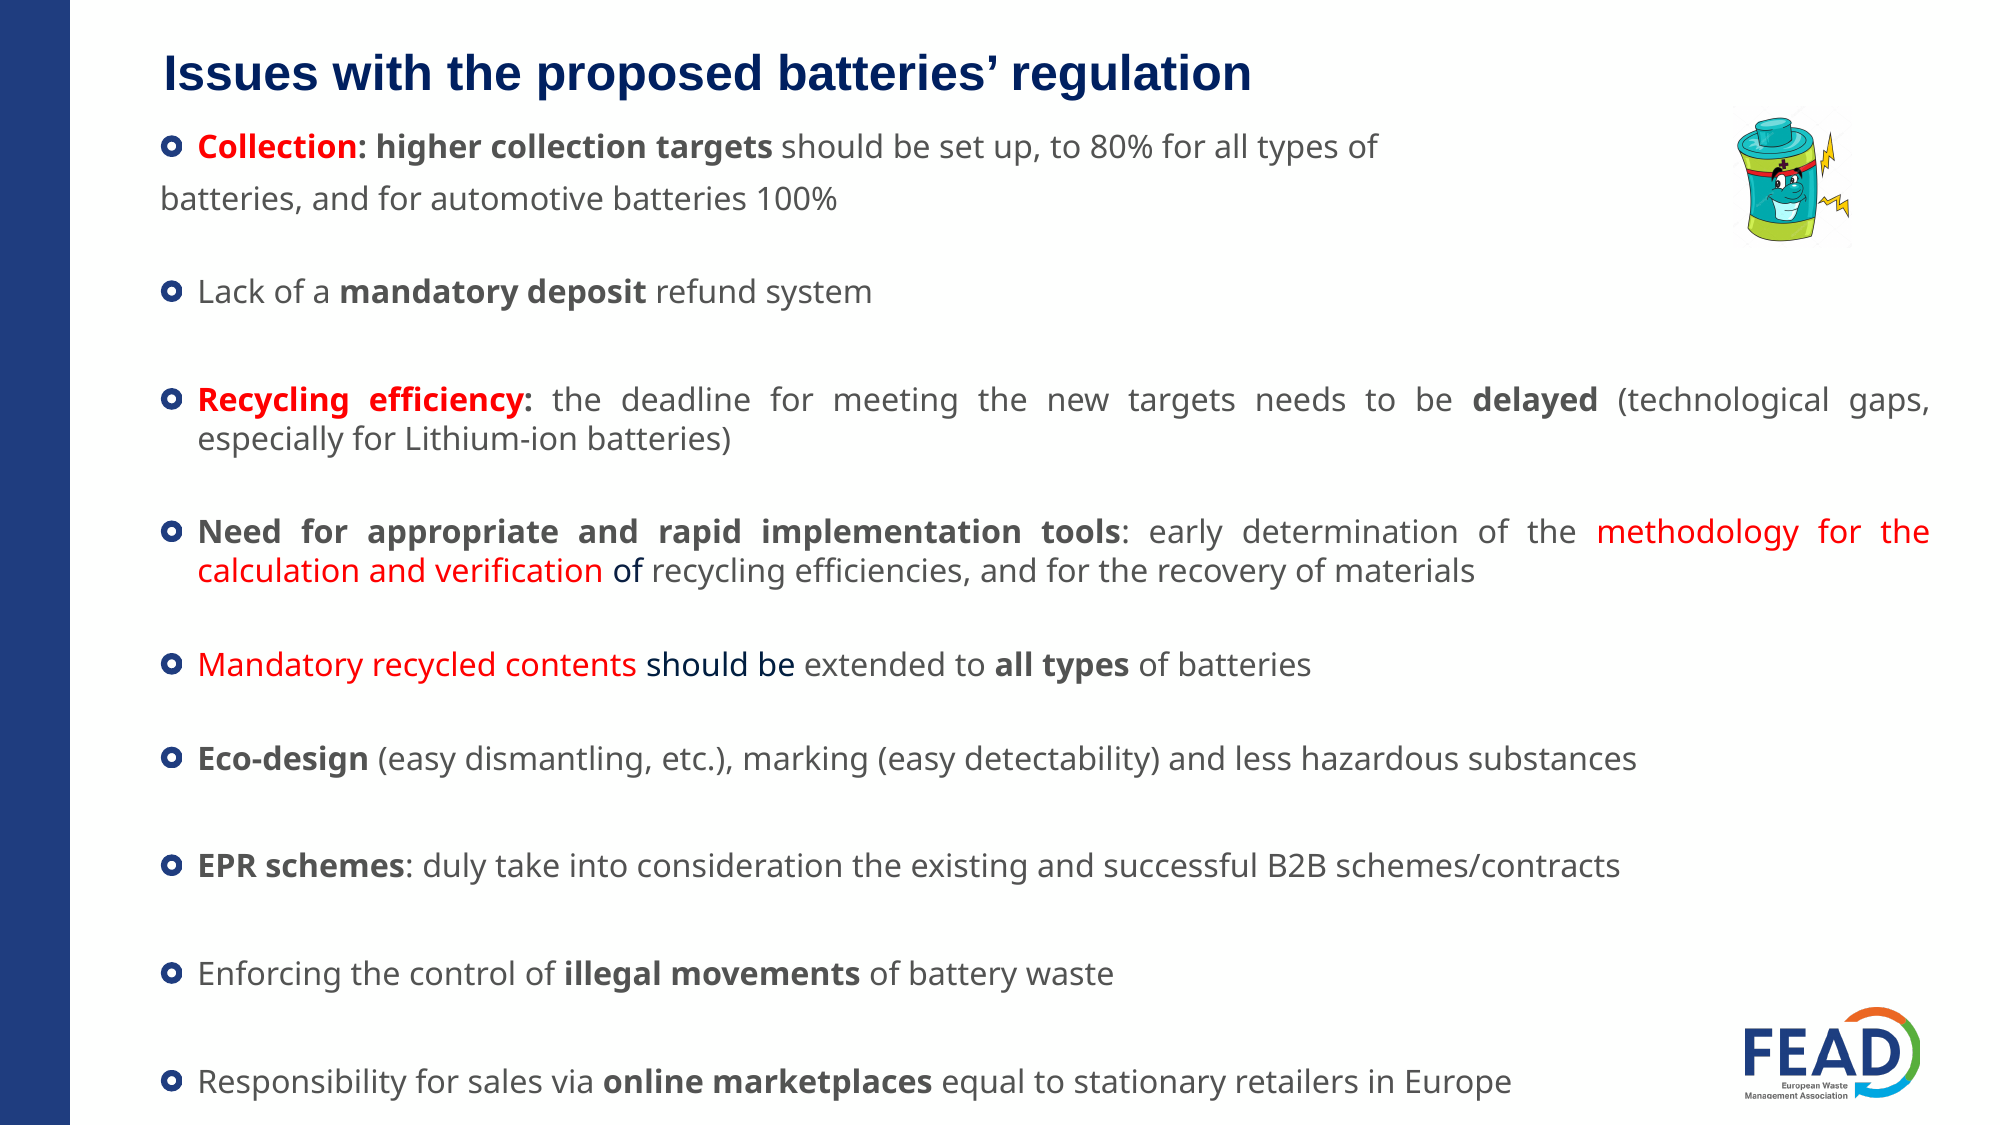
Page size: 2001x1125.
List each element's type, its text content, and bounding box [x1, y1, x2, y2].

title Issues with the proposed batteries’ regulation [148, 0, 1778, 71]
list Collection: higher collection targets should be set up, to 80% for all types of batteries, and for automotive batteries 100% Lack of a mandatory deposit refund system Recycling efficiency: the deadline for meeting the new targets needs to be delayed (technological gaps, especially for Lithium-ion batteries) Need for appropriate and rapid implementation tools: early determination of the methodology for the calculation and verification of recycling efficiencies, and for the recovery of materials Mandatory recycled contents should be extended to all types of batteries Eco-design (easy dismantling, etc.), marking (easy detectability) and less hazardous substances EPR schemes: duly take into consideration the existing and successful B2B schemes/contracts Enforcing the control of illegal movements of battery waste Responsibility for sales via online marketplaces equal to stationary retailers in Europe [70, 71, 1946, 886]
picture [1745, 1007, 1920, 1099]
picture [1733, 106, 1852, 248]
picture [0, 0, 70, 1125]
